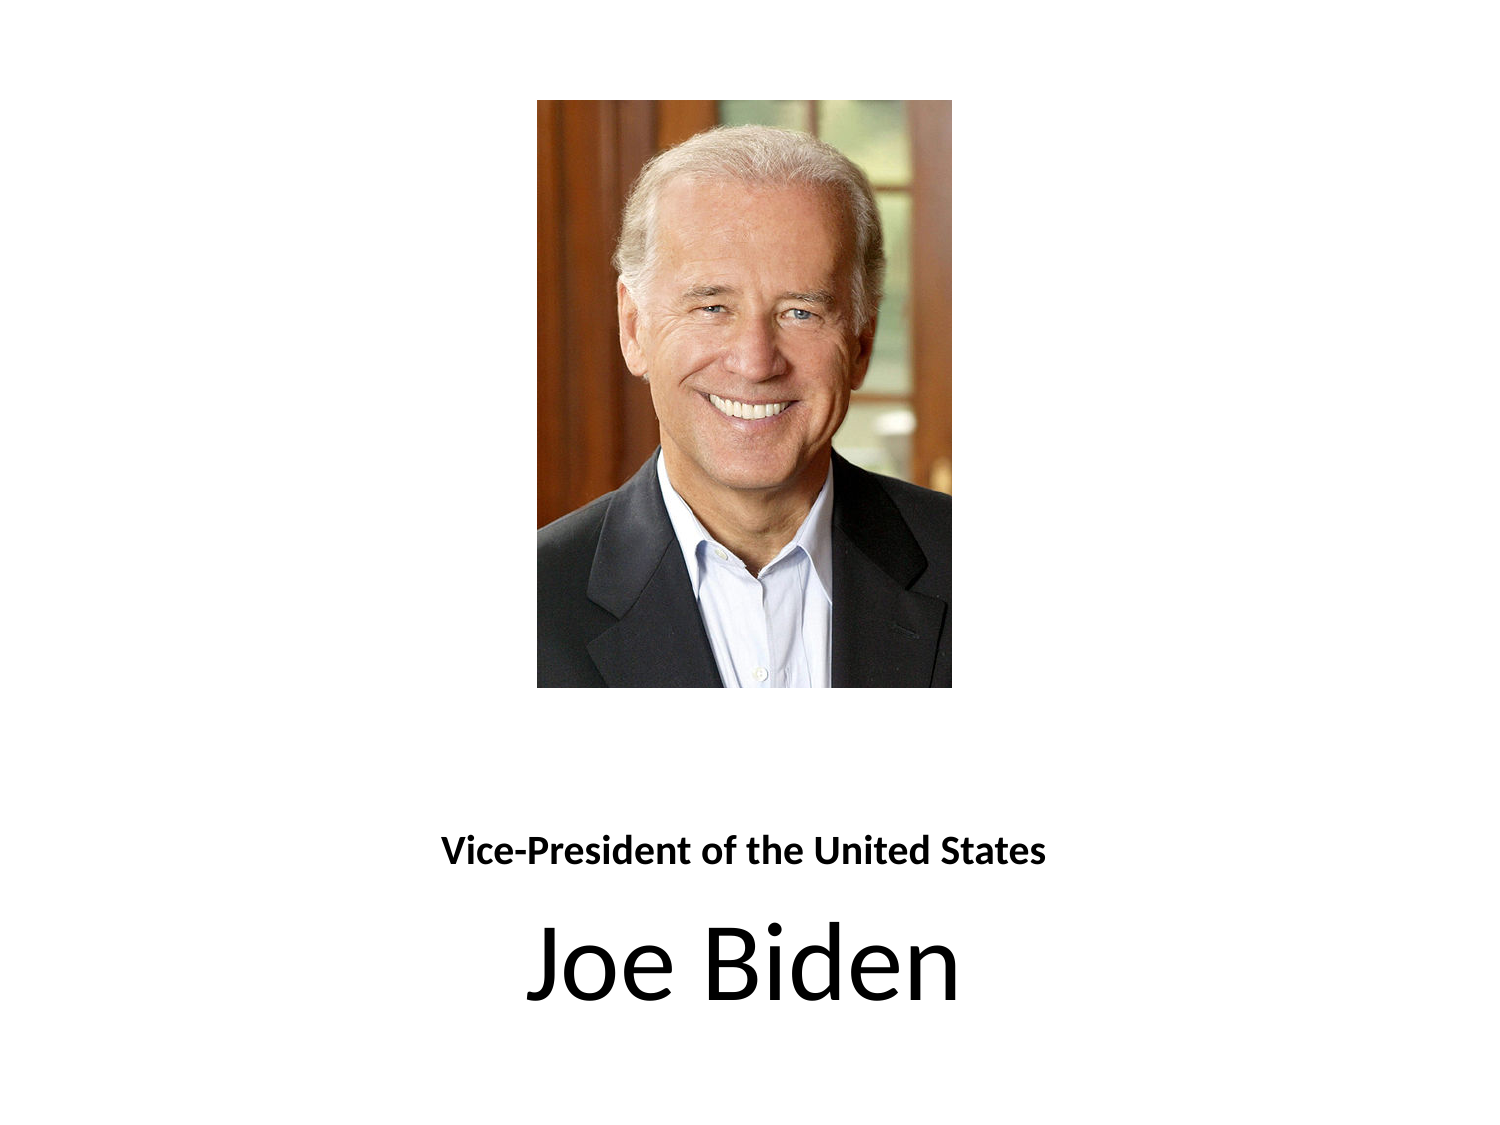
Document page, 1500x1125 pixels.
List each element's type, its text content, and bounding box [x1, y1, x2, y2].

title Vice-President of the United States [294, 787, 1194, 880]
list Joe Biden [294, 880, 1194, 1013]
picture [537, 100, 952, 688]
